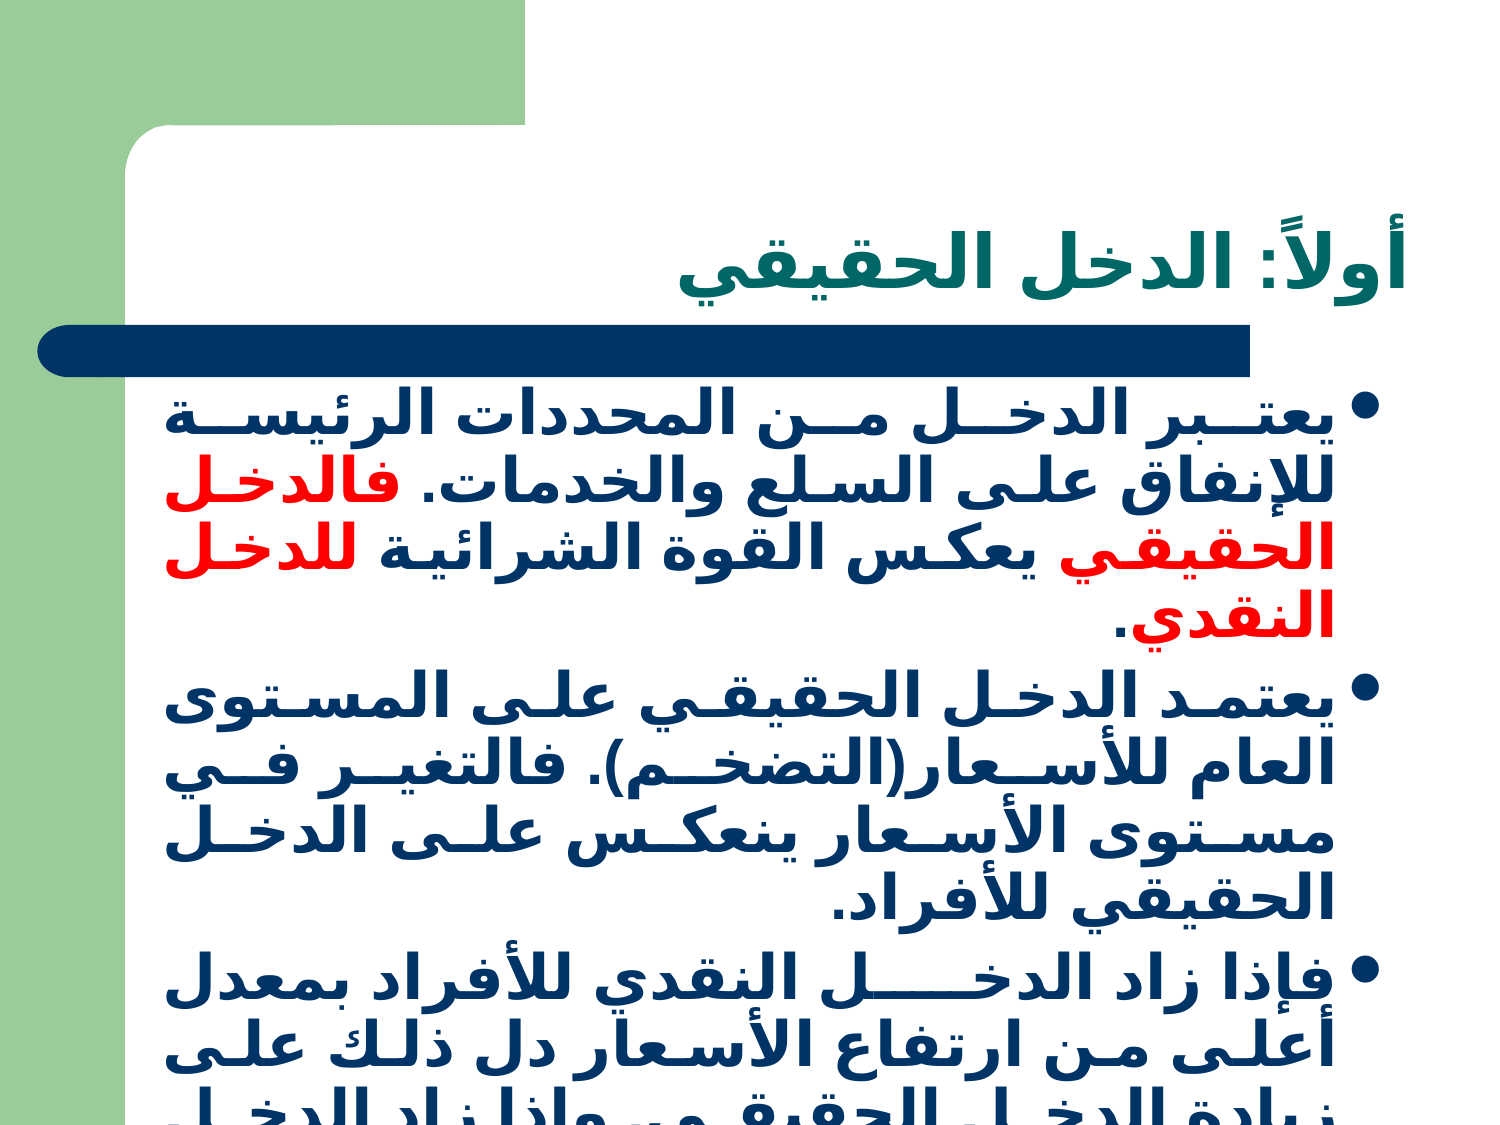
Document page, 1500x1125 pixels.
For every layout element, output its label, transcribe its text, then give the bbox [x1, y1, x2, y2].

list يعتبر الدخل من المحددات الرئيسة للإنفاق على السلع والخدمات. فالدخل الحقيقي يعكس القوة الشرائية للدخل النقدي. يعتمد الدخل الحقيقي على المستوى العام للأسعار(التضخم). فالتغير في مستوى الأسعار ينعكس على الدخل الحقيقي للأفراد. فإذا زاد الدخل النقدي للأفراد بمعدل أعلى من ارتفاع الأسعار دل ذلك على زيادة الدخل الحقيقي, وإذا زاد الدخل بمعدل أقل من ارتفاع الأسعار قل الدخل الحقيقي. [147, 373, 1410, 1094]
title أولاً: الدخل الحقيقي [125, 125, 1425, 313]
